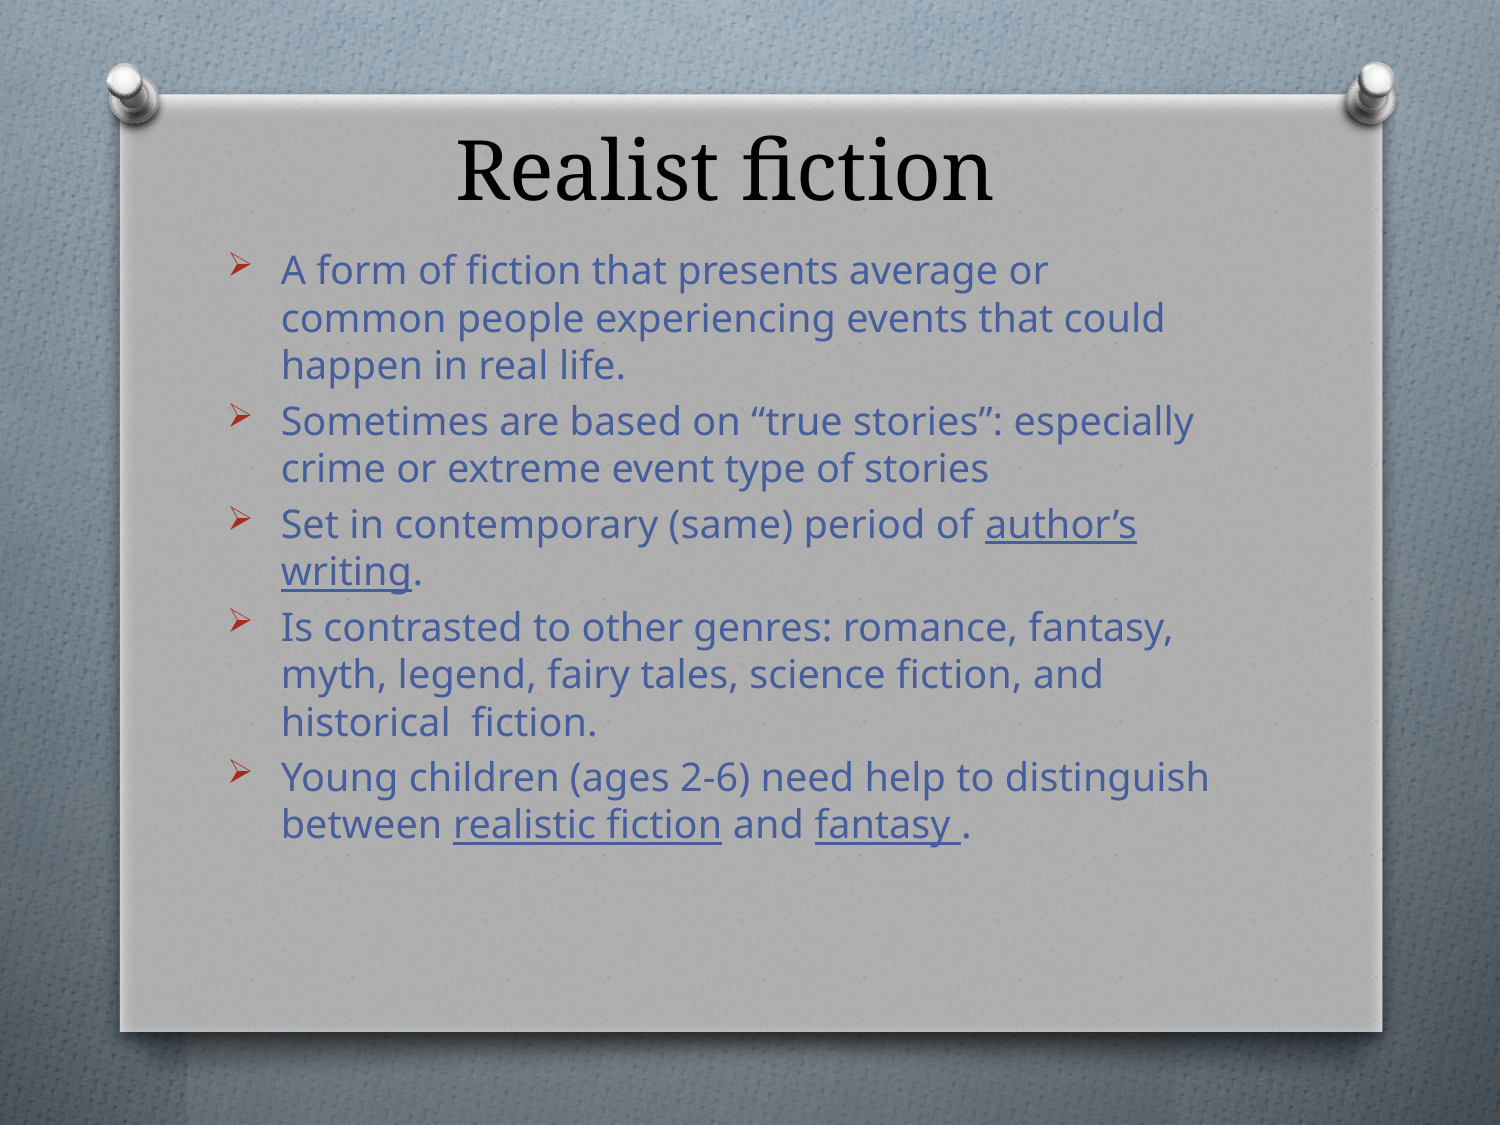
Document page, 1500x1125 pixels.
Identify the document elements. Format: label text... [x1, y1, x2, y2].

picture [75, 29, 198, 153]
list A form of fiction that presents average or common people experiencing events that could happen in real life. Sometimes are based on “true stories”: especially crime or extreme event type of stories Set in contemporary (same) period of author’s writing. Is contrasted to other genres: romance, fantasy, myth, legend, fairy tales, science fiction, and historical fiction. Young children (ages 2-6) need help to distinguish between realistic fiction and fantasy . [212, 237, 1235, 925]
title Realist fiction [212, 96, 1239, 225]
picture [1317, 35, 1439, 156]
